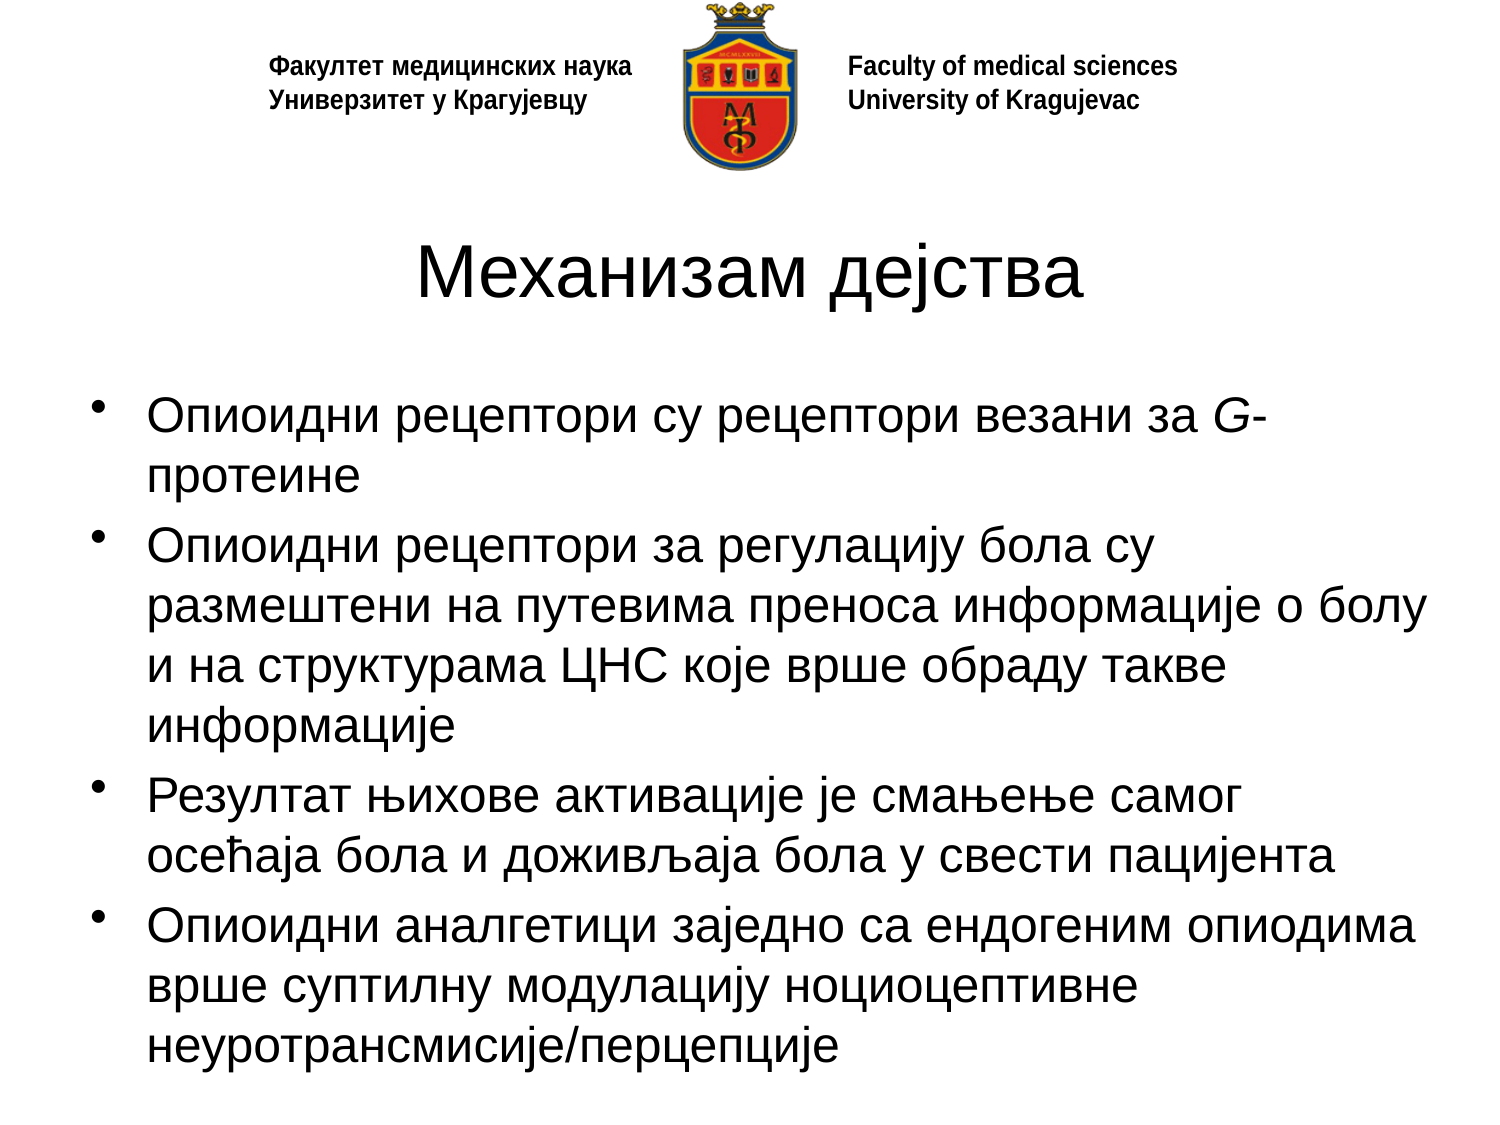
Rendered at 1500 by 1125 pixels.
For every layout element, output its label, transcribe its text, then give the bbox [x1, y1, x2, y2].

list Опиоидни рецептори су рецептори везани за G-протеине Опиоидни рецептори за регулацију бола су размештени на путевима преноса информације о болу и на структурама ЦНС које врше обраду такве информације Резултат њихове активације је смањење самог осећаја бола и доживљаја бола у свести пацијента Опиоидни аналгетици заједно са ендогеним опиодима врше суптилну модулацију ноциоцептивне неуротрансмисије/перцепције [74, 374, 1448, 1118]
title Механизам дејства [74, 173, 1426, 362]
